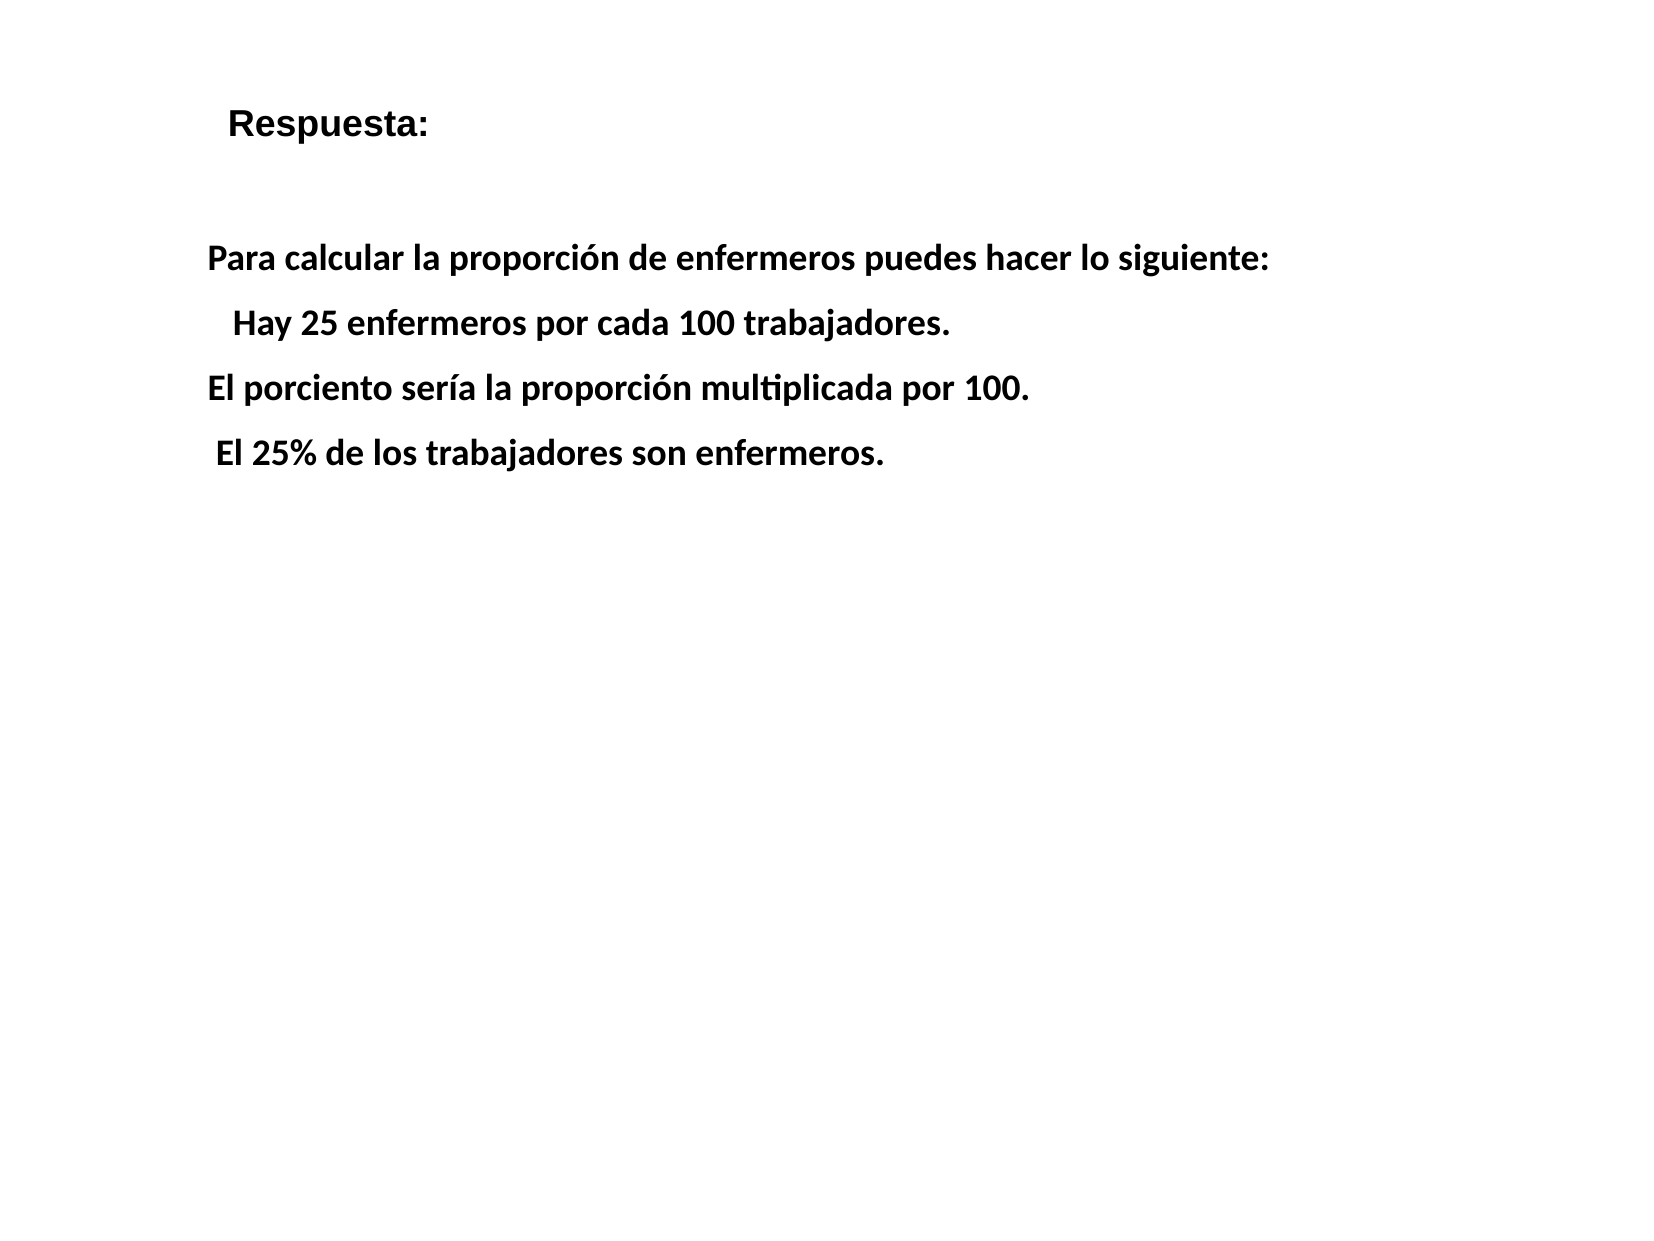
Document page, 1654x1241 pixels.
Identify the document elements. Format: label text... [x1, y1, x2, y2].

text_box Respuesta: [213, 91, 733, 152]
